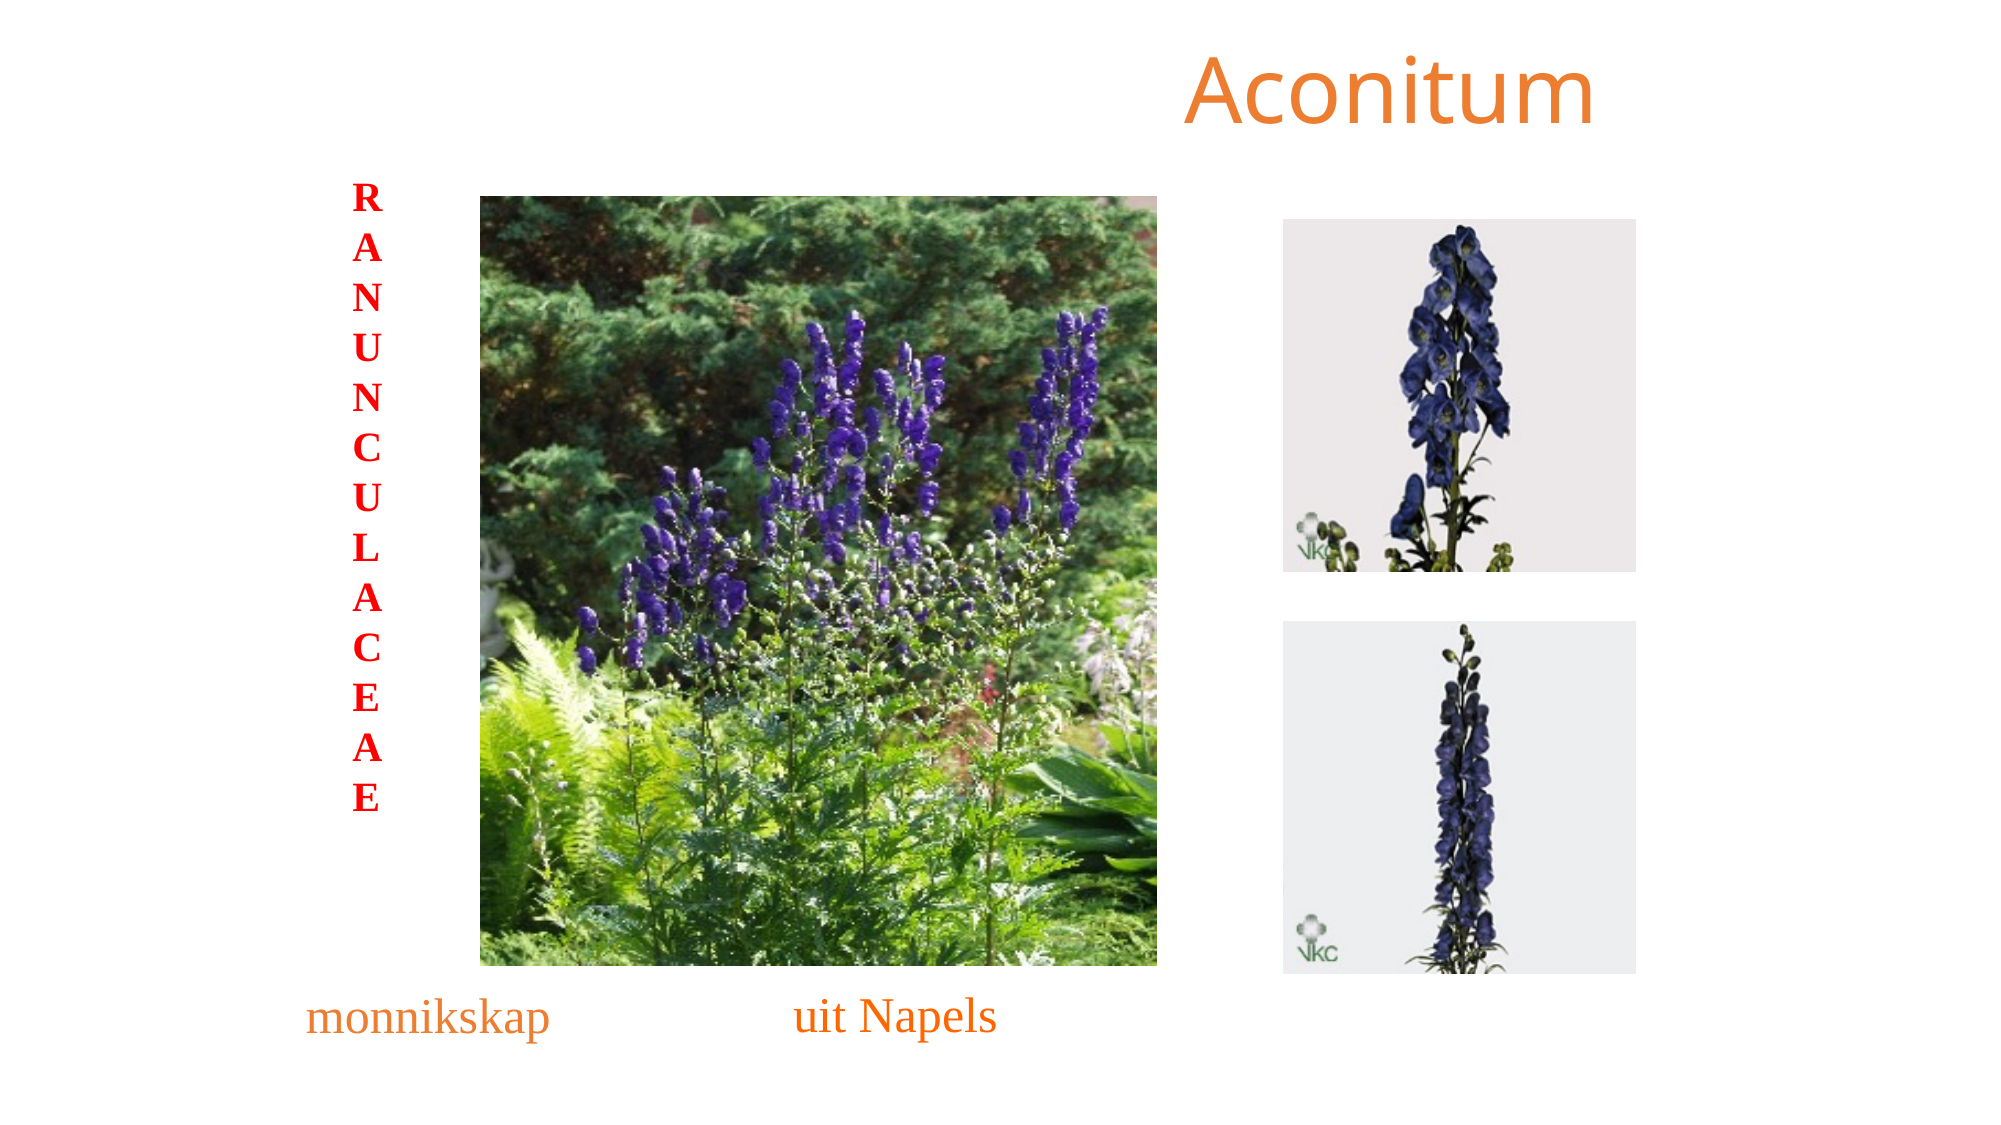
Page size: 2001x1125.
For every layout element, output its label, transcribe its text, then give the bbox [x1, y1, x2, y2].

text_box RANUNCULACEAE [337, 162, 400, 828]
text_box uit Napels [300, 974, 1013, 1050]
title Aconitum [362, 0, 1638, 188]
text_box monnikskap [291, 976, 1354, 1051]
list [1283, 621, 1636, 974]
picture [480, 196, 1157, 966]
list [1283, 220, 1636, 572]
